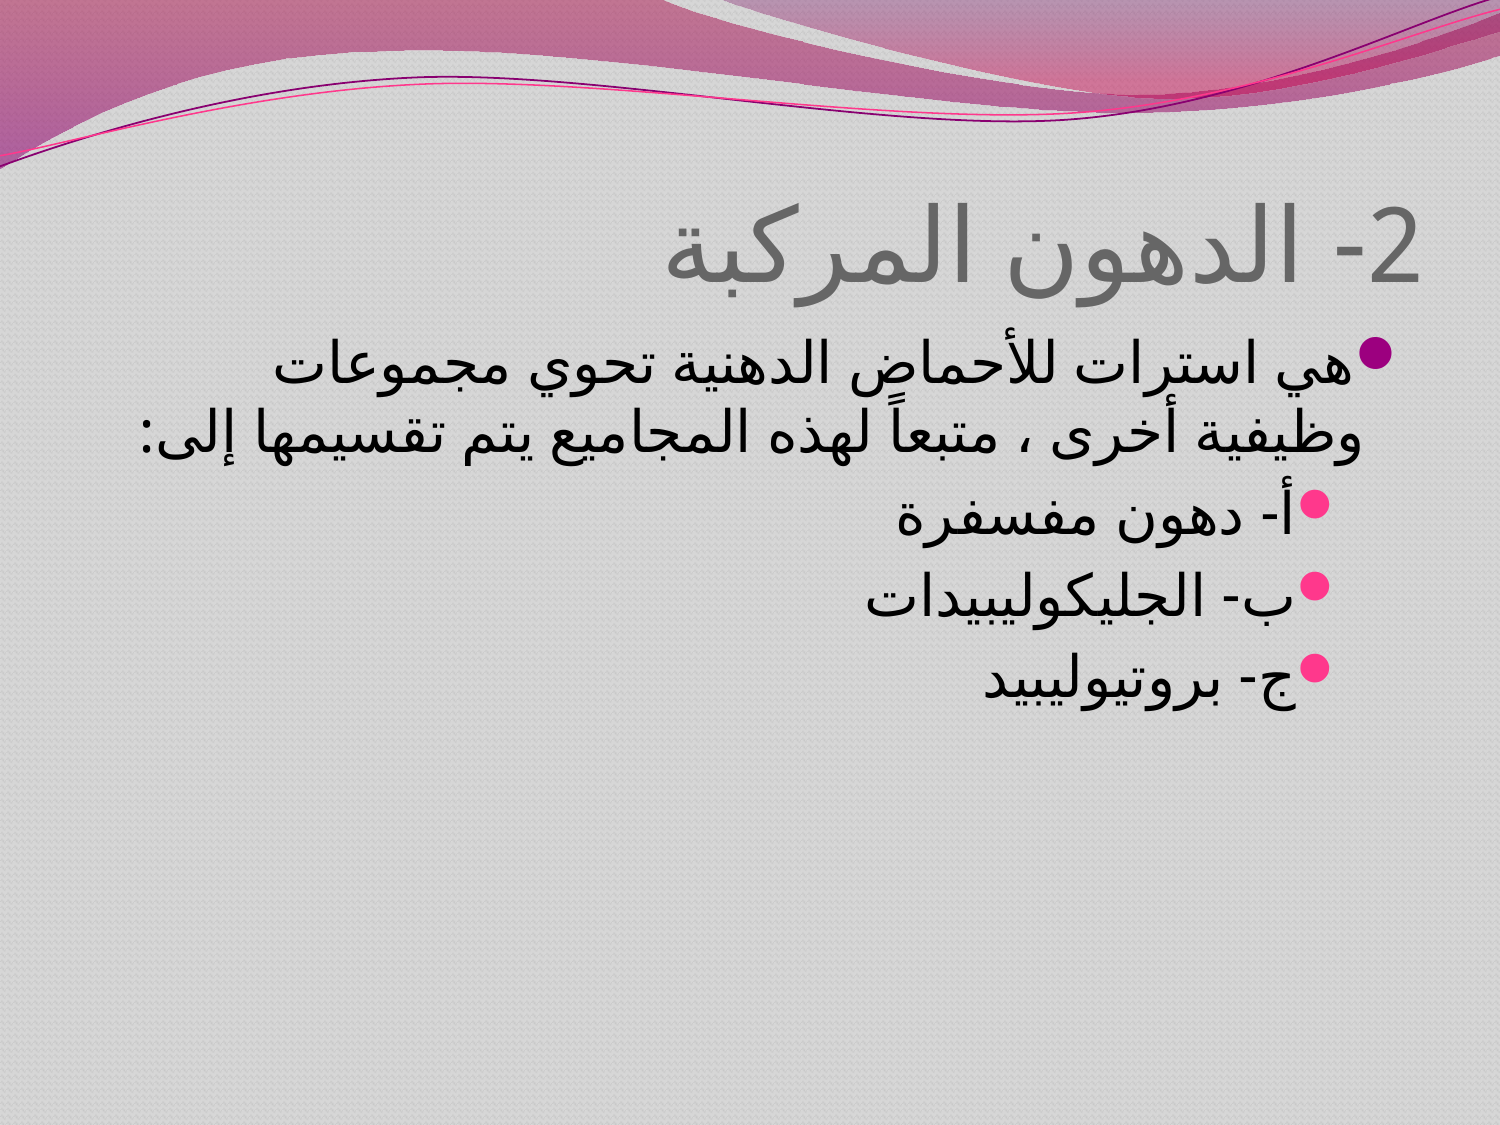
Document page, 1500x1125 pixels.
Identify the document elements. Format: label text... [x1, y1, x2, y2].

title 2- الدهون المركبة [75, 115, 1425, 303]
list هي استرات للأحماض الدهنية تحوي مجموعات وظيفية أخرى ، متبعاً لهذه المجاميع يتم تقسيمها إلى: أ- دهون مفسفرة ب- الجليكوليبيدات ج- بروتيوليبيد [75, 317, 1425, 1038]
